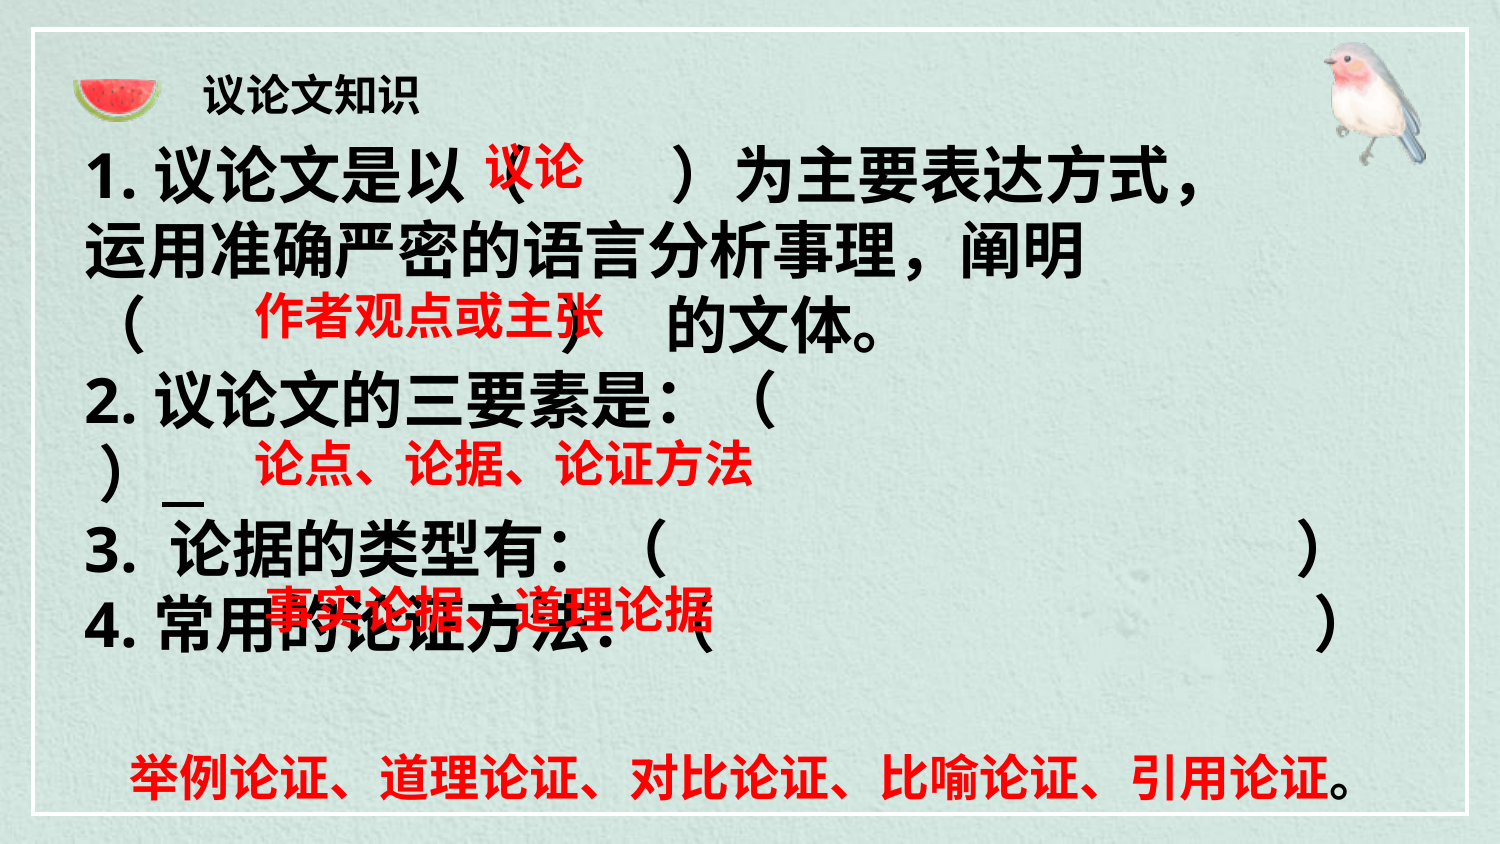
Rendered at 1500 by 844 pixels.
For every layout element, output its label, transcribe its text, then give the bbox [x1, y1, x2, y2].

text_box 作者观点或主张 [242, 278, 679, 351]
text_box [32, 28, 1468, 815]
picture [0, 0, 1500, 844]
text_box 论点、论据、论证方法 [242, 426, 780, 498]
text_box 议论文知识 [191, 61, 545, 126]
text_box 事实论据、道理论据 [253, 573, 813, 645]
text_box 举例论证、道理论证、对比论证、比喻论证、引用论证。 [117, 740, 1442, 812]
text_box 1.议论文是以（ ）为主要表达方式， 运用准确严密的语言分析事理，阐明 （ ） 的文体。 2.议论文的三要素是：（ ） 3. 论据的类型有：（ ） 4.常用的论证方法：（ ） [73, 130, 1416, 666]
text_box 议论 [473, 130, 638, 202]
